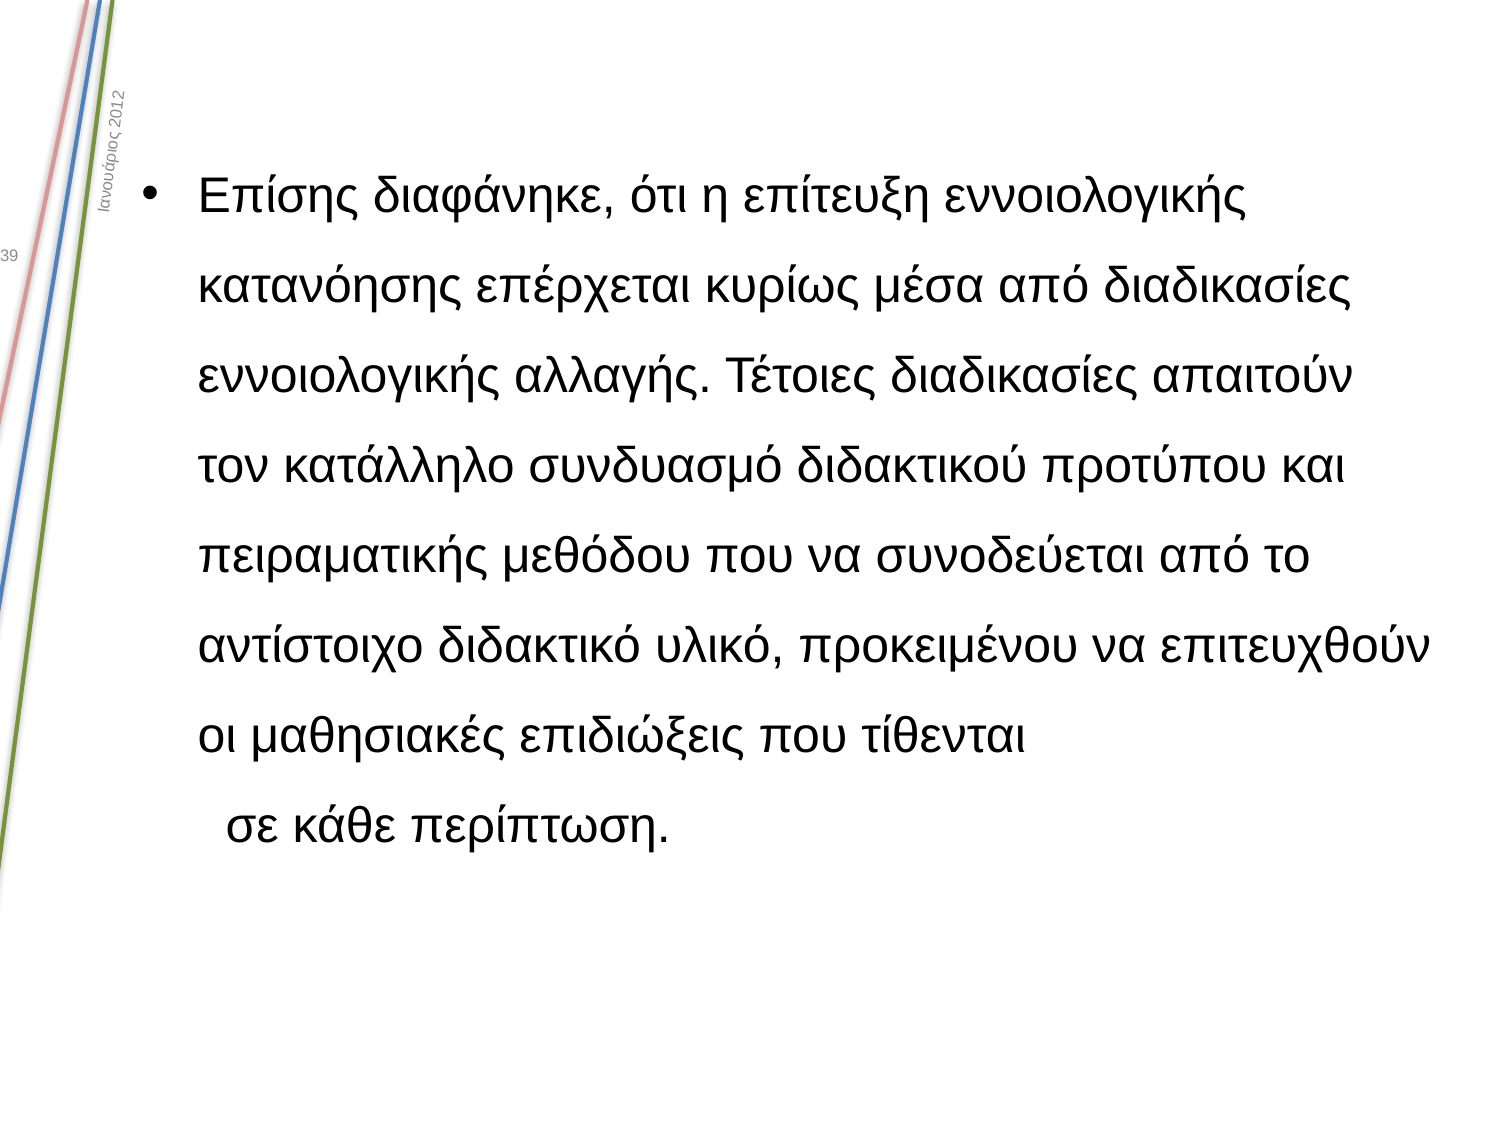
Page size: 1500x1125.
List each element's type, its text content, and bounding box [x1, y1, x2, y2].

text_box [0, 412, 526, 538]
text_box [0, 281, 382, 394]
text_box Ιανουάριος 2012 [75, 0, 160, 185]
list Επίσης διαφάνηκε, ότι η επίτευξη εννοιολογικής κατανόησης επέρχεται κυρίως μέσα από διαδικασίες εννοιολογικής αλλαγής. Τέτοιες διαδικασίες απαιτούν τον κατάλληλο συνδυασμό διδακτικού προτύπου και πειραματικής μεθόδου που να συνοδεύεται από το αντίστοιχο διδακτικό υλικό, προκειμένου να επιτευχθούν οι μαθησιακές επιδιώξεις που τίθενται σε κάθε περίπτωση. [126, 125, 1477, 868]
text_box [0, 187, 276, 279]
